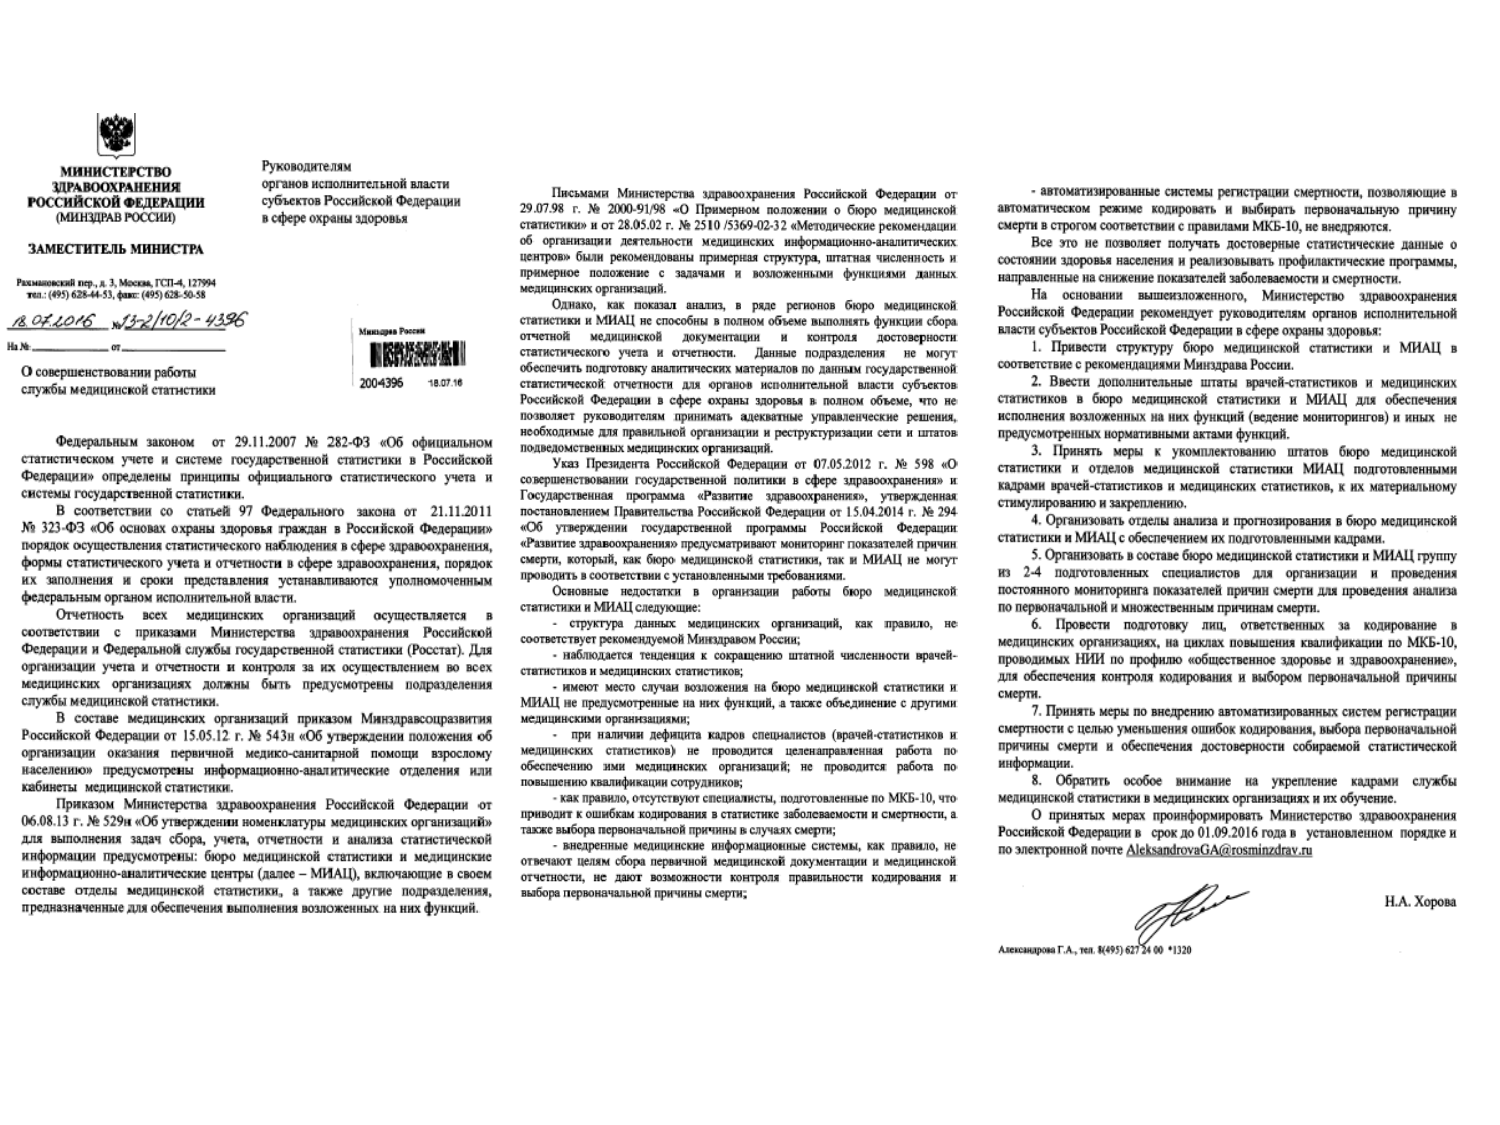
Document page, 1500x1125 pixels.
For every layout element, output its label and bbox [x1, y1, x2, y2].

text_box [5, 113, 1483, 988]
